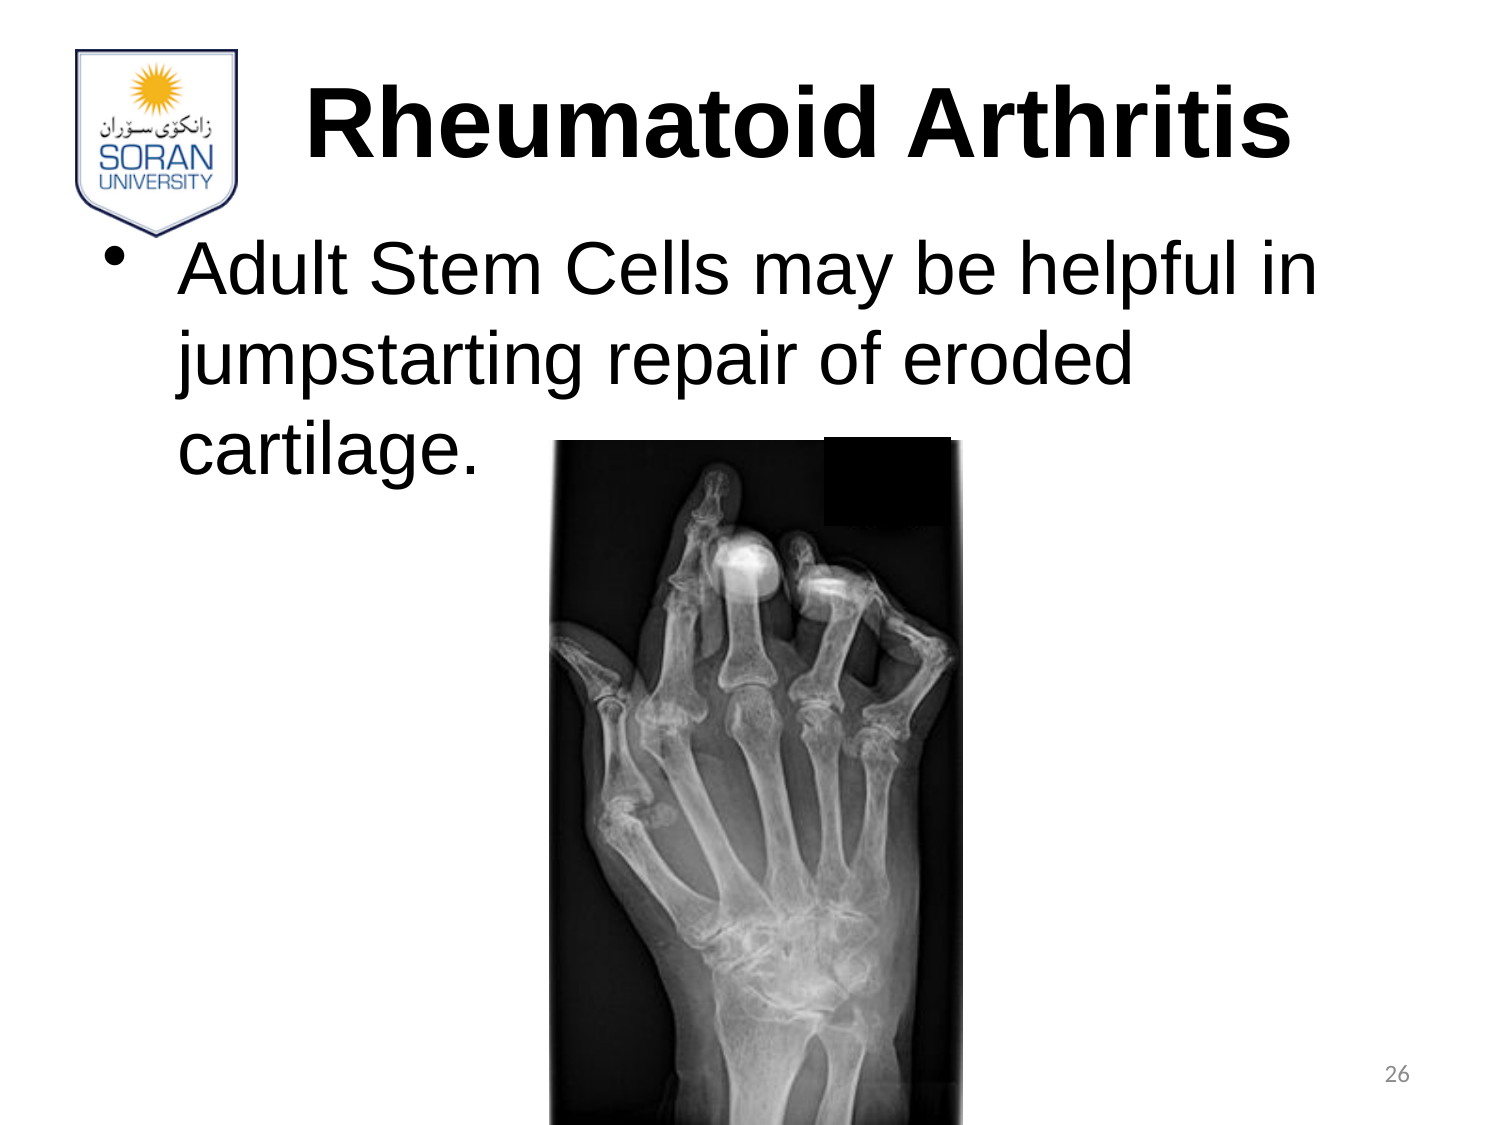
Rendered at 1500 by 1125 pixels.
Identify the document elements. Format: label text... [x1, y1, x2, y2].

slide_number 26 [1074, 1042, 1425, 1103]
text_box Adult Stem Cells may be helpful in jumpstarting repair of eroded cartilage. [87, 212, 1400, 498]
text_box Rheumatoid Arthritis [289, 50, 1310, 185]
picture [75, 49, 238, 238]
picture [549, 440, 963, 1125]
